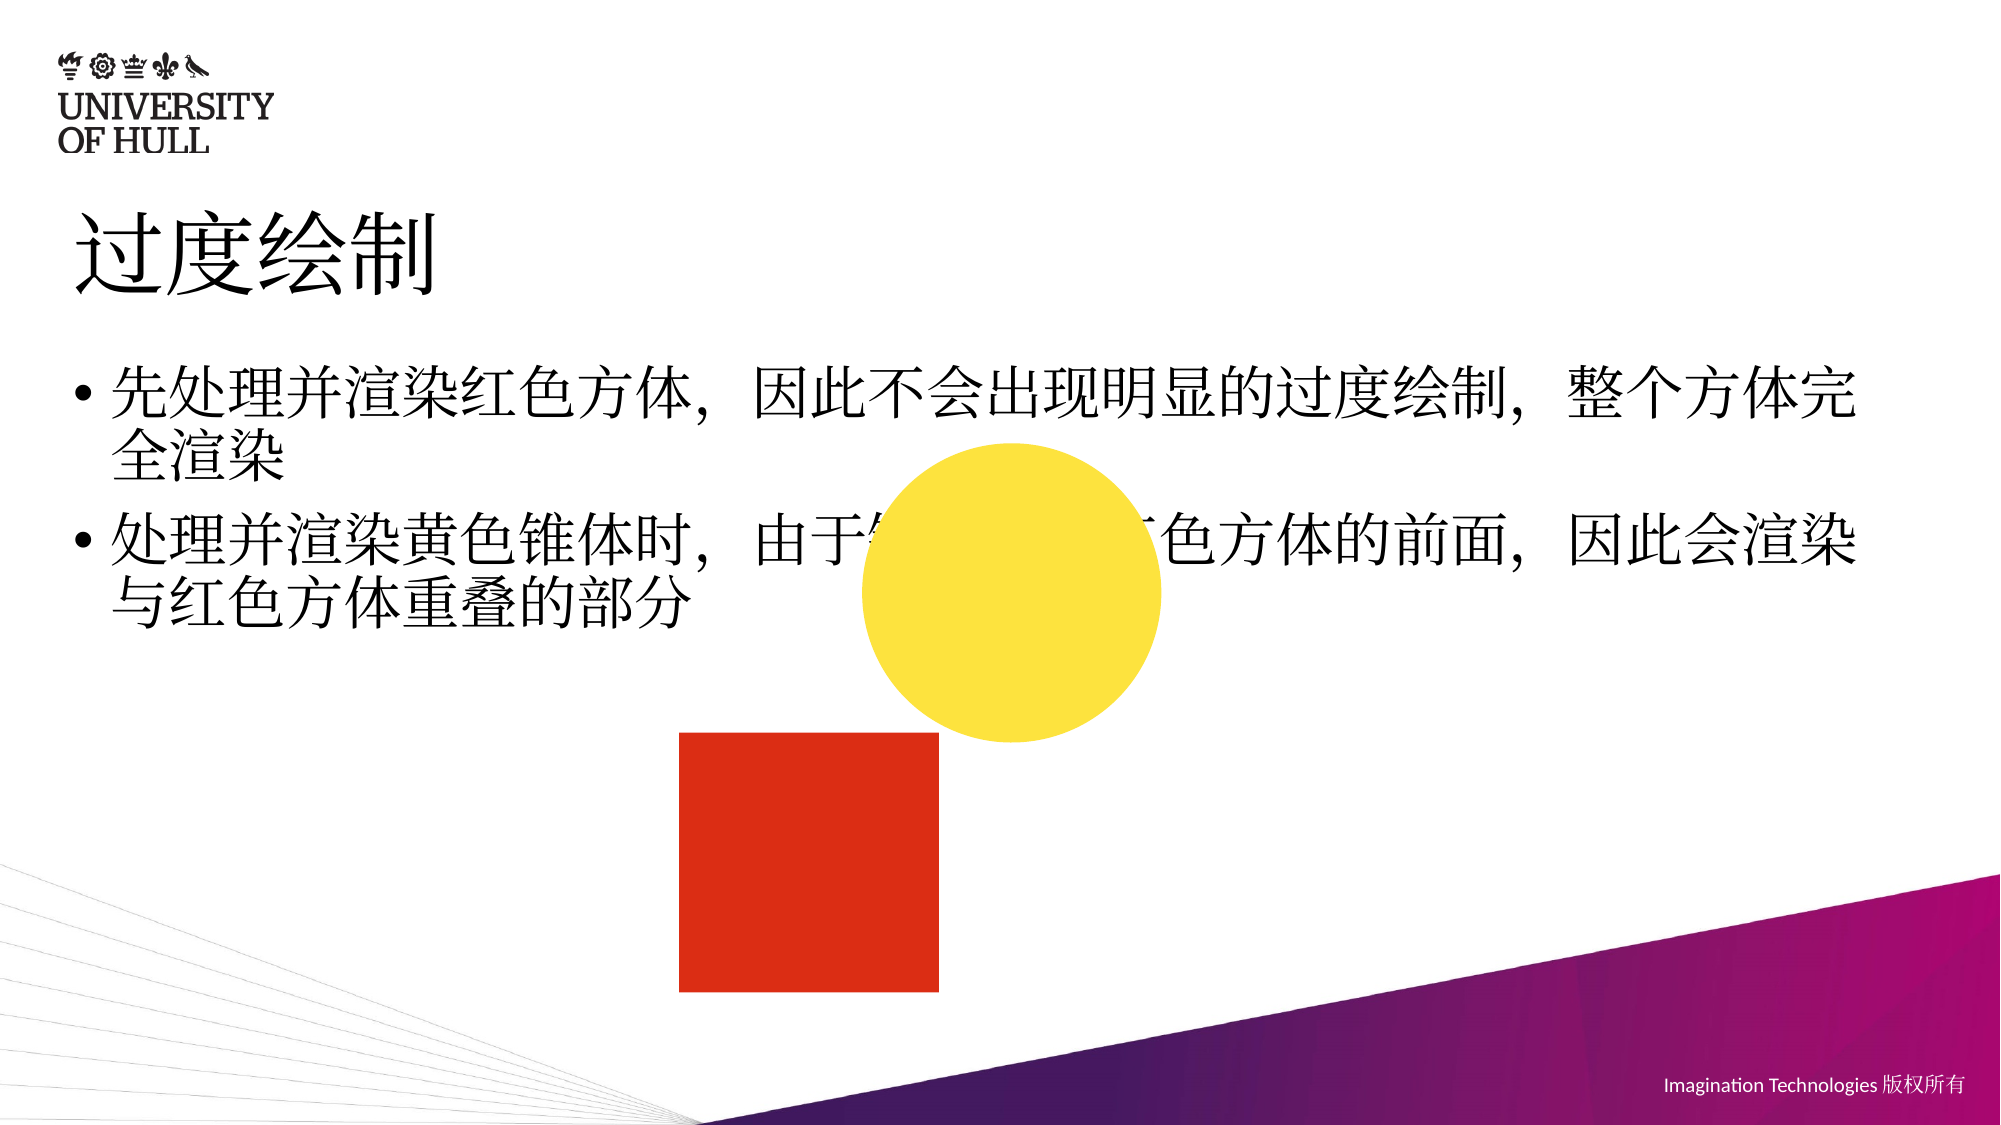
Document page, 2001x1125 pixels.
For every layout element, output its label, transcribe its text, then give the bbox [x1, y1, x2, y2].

title 过度绘制 [57, 178, 1931, 340]
picture [0, 0, 2000, 1125]
text_box [862, 443, 1162, 743]
list 先处理并渲染红色方体，因此不会出现明显的过度绘制，整个方体完全渲染 处理并渲染黄色锥体时，由于锥体位于红色方体的前面，因此会渲染与红色方体重叠的部分 [57, 356, 1931, 1074]
text_box [678, 732, 939, 993]
